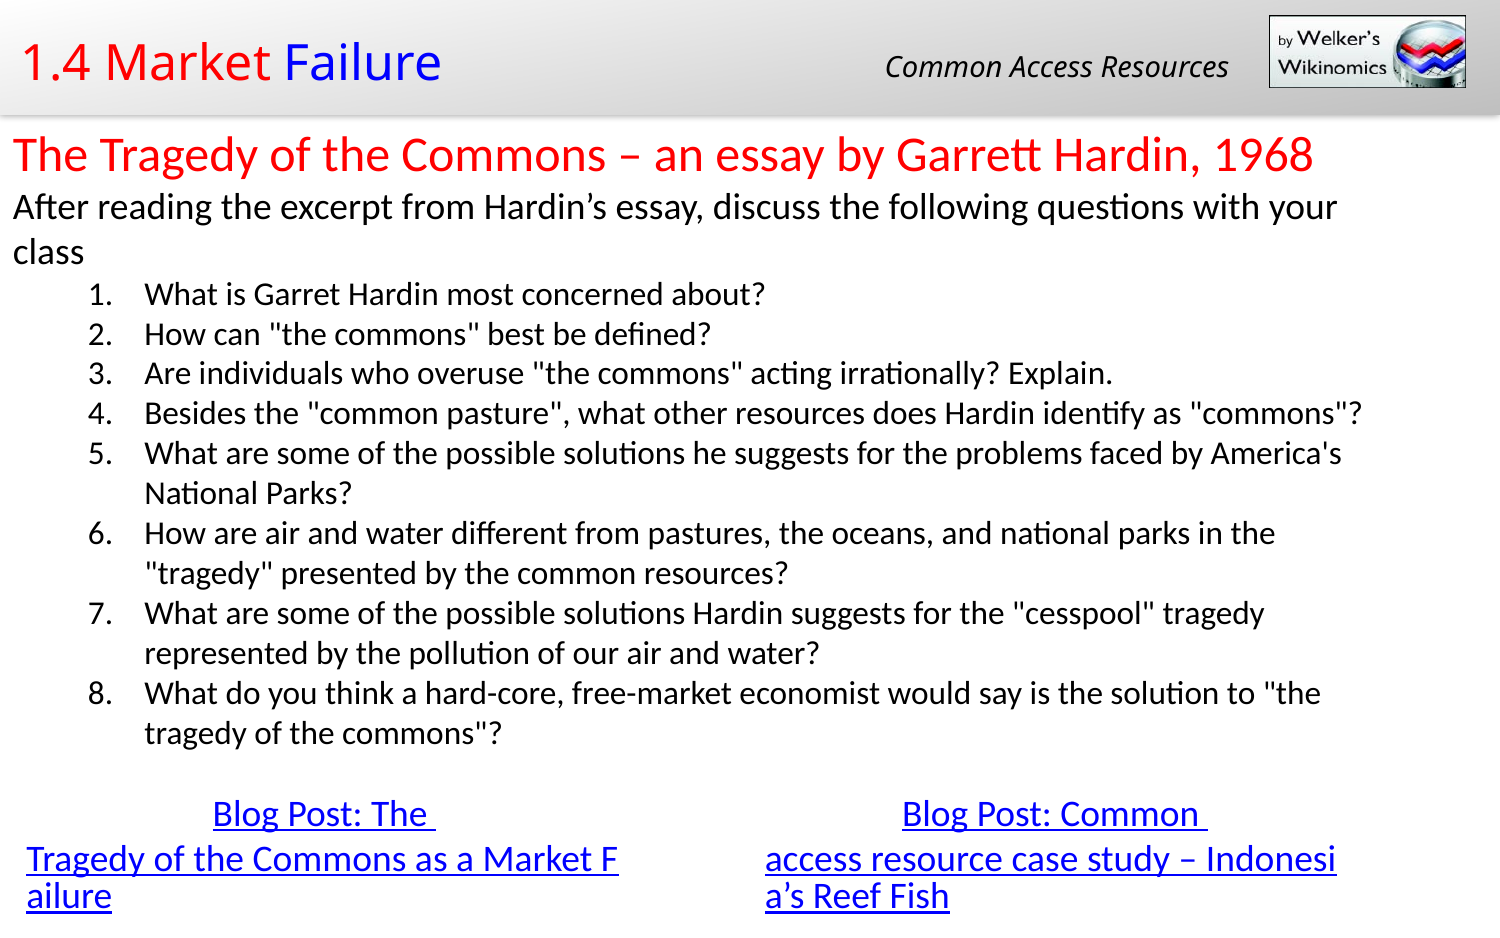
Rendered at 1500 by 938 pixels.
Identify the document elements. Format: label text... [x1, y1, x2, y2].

text_box Blog Post: The Tragedy of the Commons as a Market Failure [11, 781, 638, 887]
text_box The Tragedy of the Commons – an essay by Garrett Hardin, 1968 After reading the excerpt from Hardin’s essay, discuss the following questions with your class What is Garret Hardin most concerned about? How can "the commons" best be defined? Are individuals who overuse "the commons" acting irrationally? Explain. Besides the "common pasture", what other resources does Hardin identify as "commons"? What are some of the possible solutions he suggests for the problems faced by America's National Parks? How are air and water different from pastures, the oceans, and national parks in the "tragedy" presented by the common resources? What are some of the possible solutions Hardin suggests for the "cesspool" tragedy represented by the pollution of our air and water? What do you think a hard-core, free-market economist would say is the solution to "the tragedy of the commons"? [0, 123, 1424, 759]
text_box Blog Post: Common access resource case study – Indonesia’s Reef Fish [750, 781, 1361, 887]
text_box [0, 0, 1500, 115]
